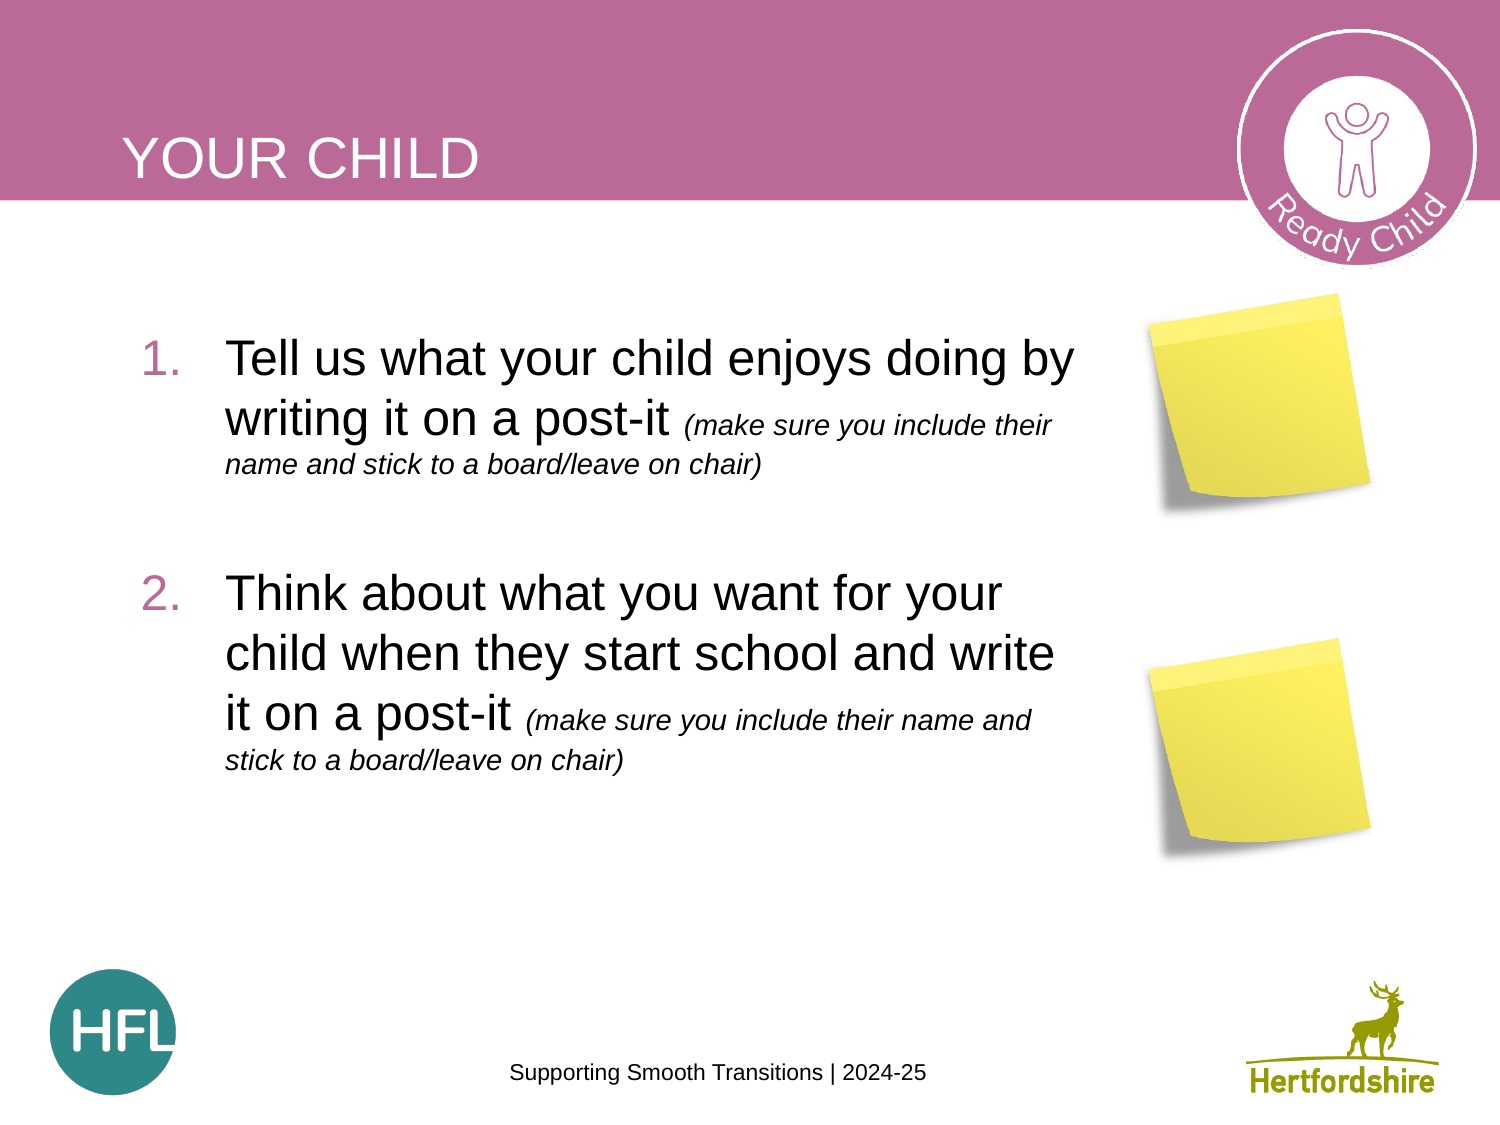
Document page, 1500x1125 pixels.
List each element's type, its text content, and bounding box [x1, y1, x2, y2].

picture [1234, 26, 1479, 271]
picture [1098, 623, 1419, 871]
list Tell us what your child enjoys doing by writing it on a post-it (make sure you include their name and stick to a board/leave on chair) Think about what you want for your child when they start school and write it on a post-it (make sure you include their name and stick to a board/leave on chair) [125, 318, 1099, 960]
picture [1197, 952, 1487, 1125]
title Your child [106, 10, 1234, 198]
picture [40, 963, 184, 1103]
picture [1098, 278, 1419, 526]
